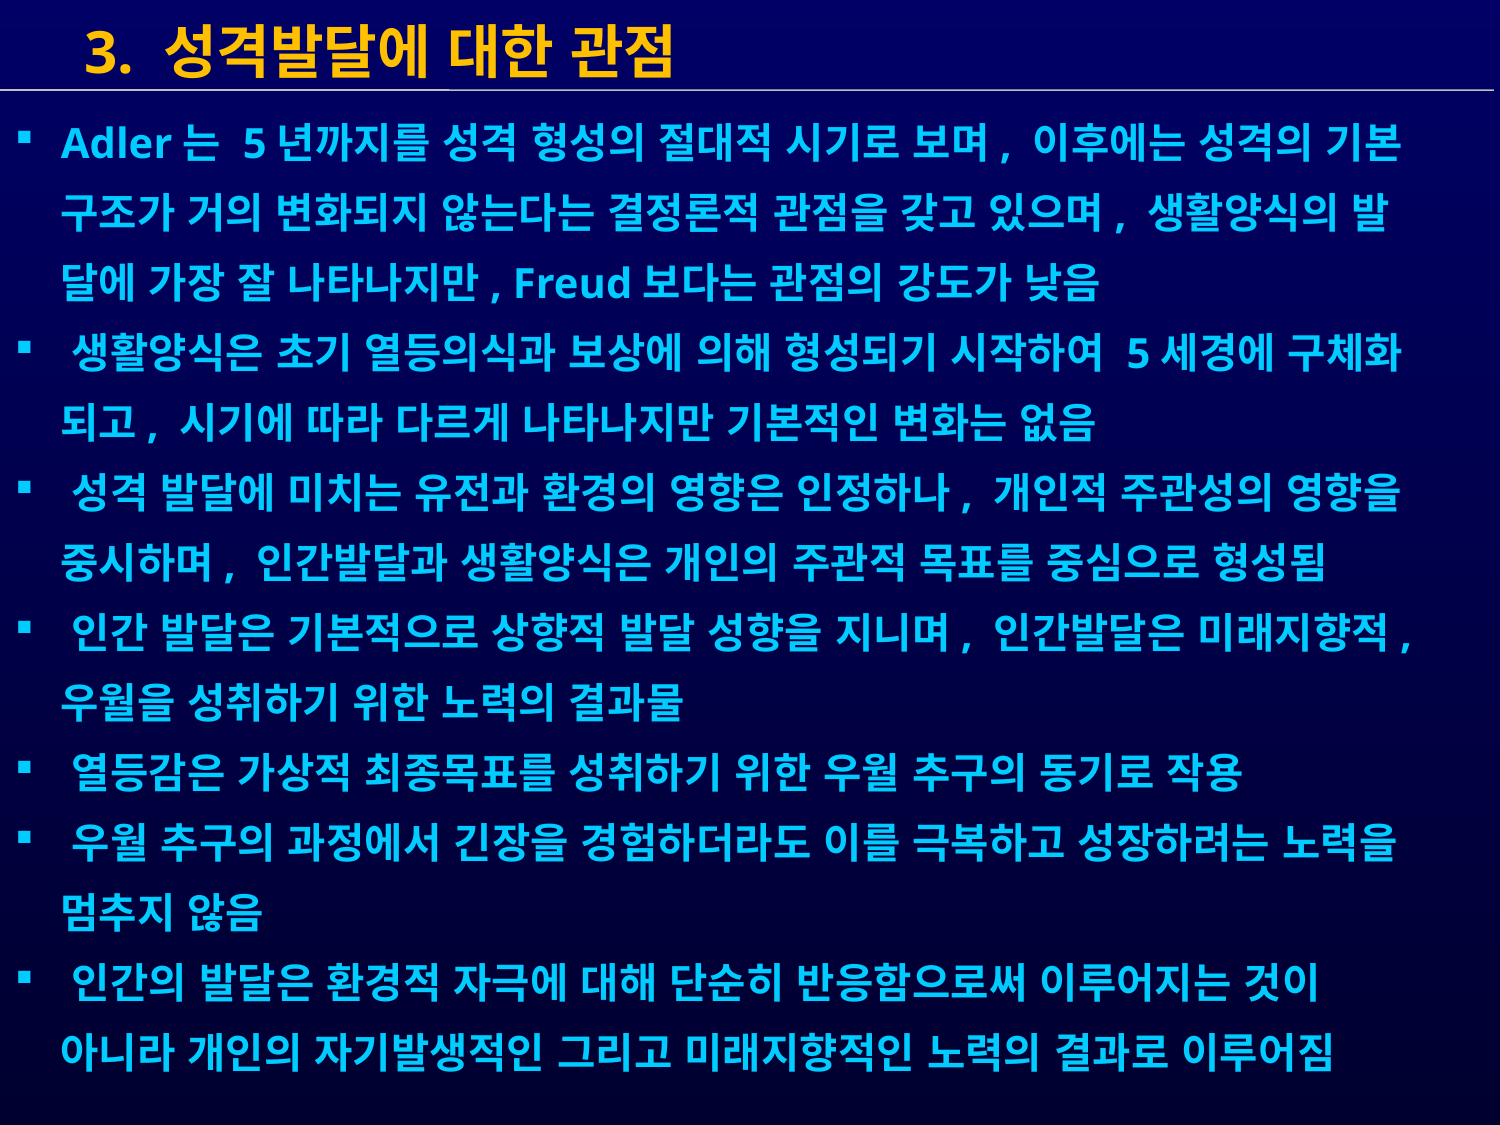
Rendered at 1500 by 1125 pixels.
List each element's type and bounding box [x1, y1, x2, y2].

text_box [0, 7, 1500, 1085]
